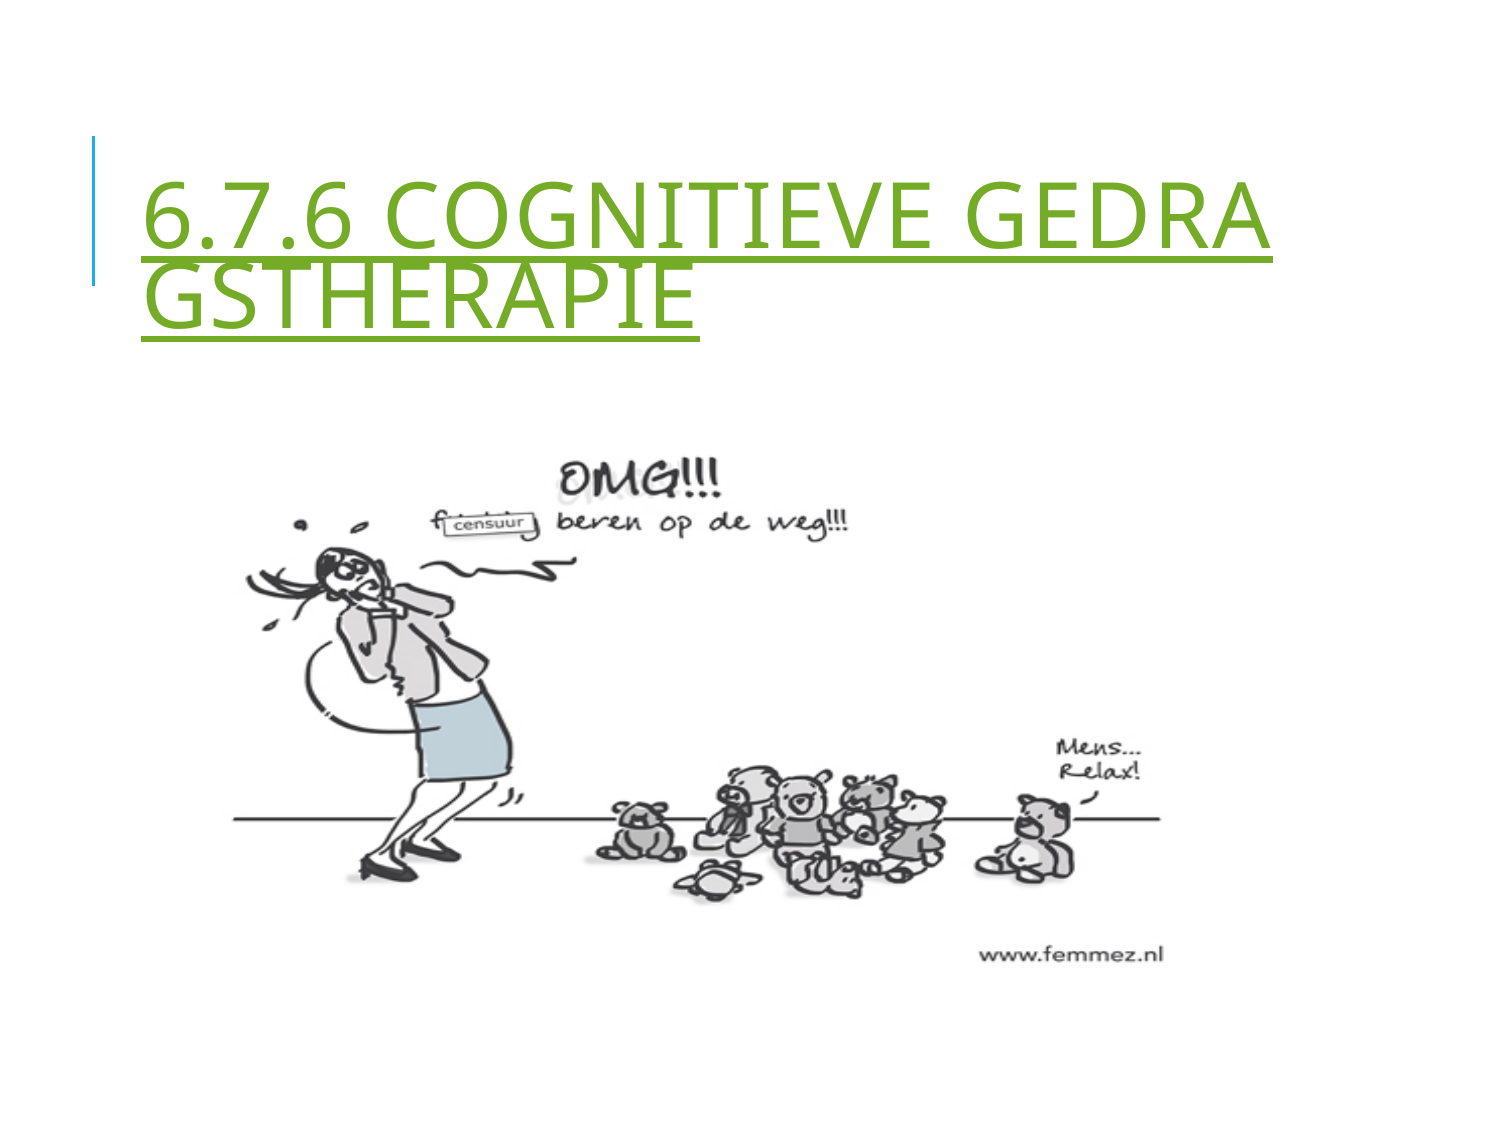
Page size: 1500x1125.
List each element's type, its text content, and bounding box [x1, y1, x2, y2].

picture [218, 431, 1176, 969]
title 6.7.6 Cognitieve gedragstherapie [126, 96, 1322, 342]
list [126, 375, 1322, 1035]
